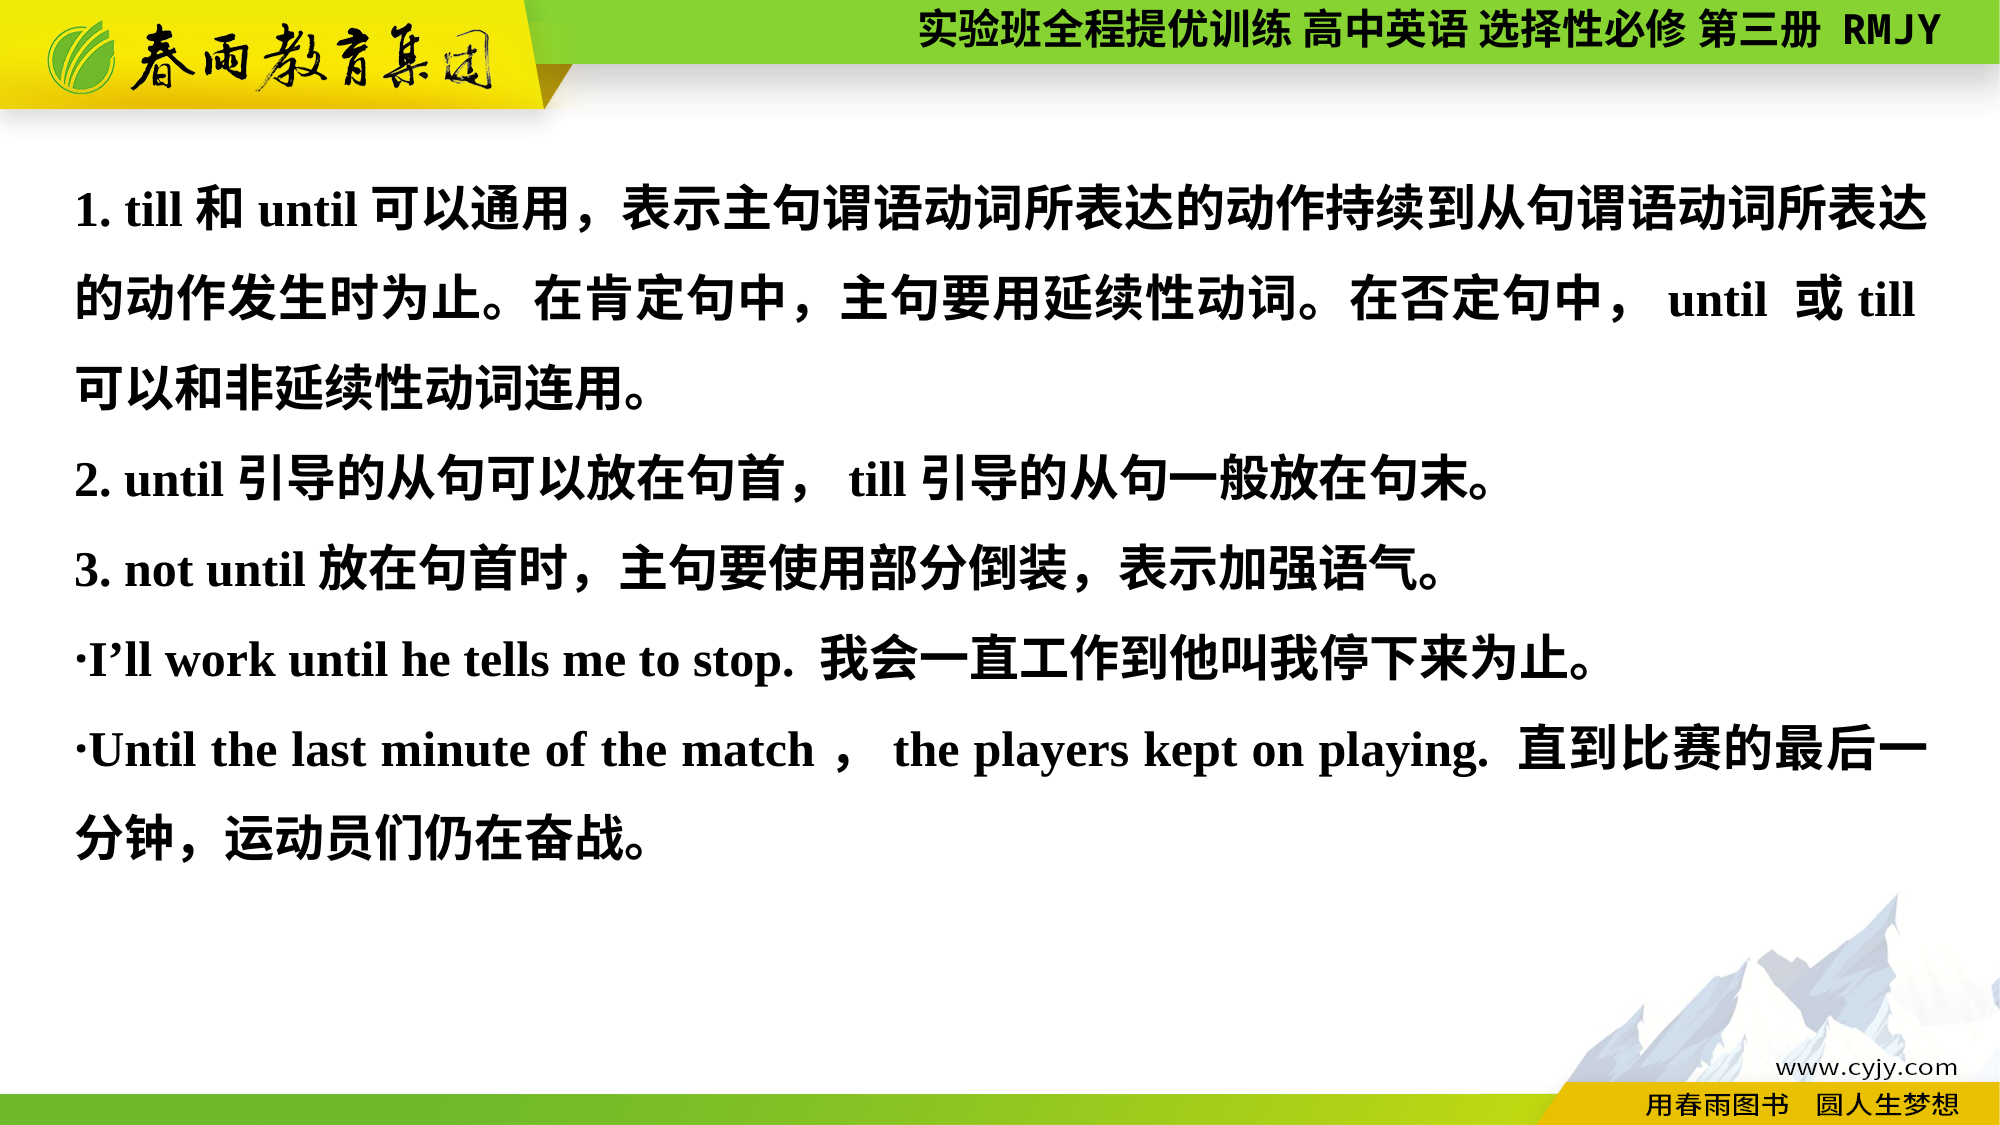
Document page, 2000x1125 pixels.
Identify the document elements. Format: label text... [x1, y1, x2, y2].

list 1. till和until可以通用，表示主句谓语动词所表达的动作持续到从句谓语动词所表达的动作发生时为止。在肯定句中，主句要用延续性动词。在否定句中，until 或till可以和非延续性动词连用。 2. until引导的从句可以放在句首，till引导的从句一般放在句末。 3. not until放在句首时，主句要使用部分倒装，表示加强语气。 ·I’ll work until he tells me to stop. 我会一直工作到他叫我停下来为止。 ·Until the last minute of the match，the players kept on playing. 直到比赛的最后一分钟，运动员们仍在奋战。 [59, 139, 1944, 882]
picture [0, 0, 2000, 1125]
